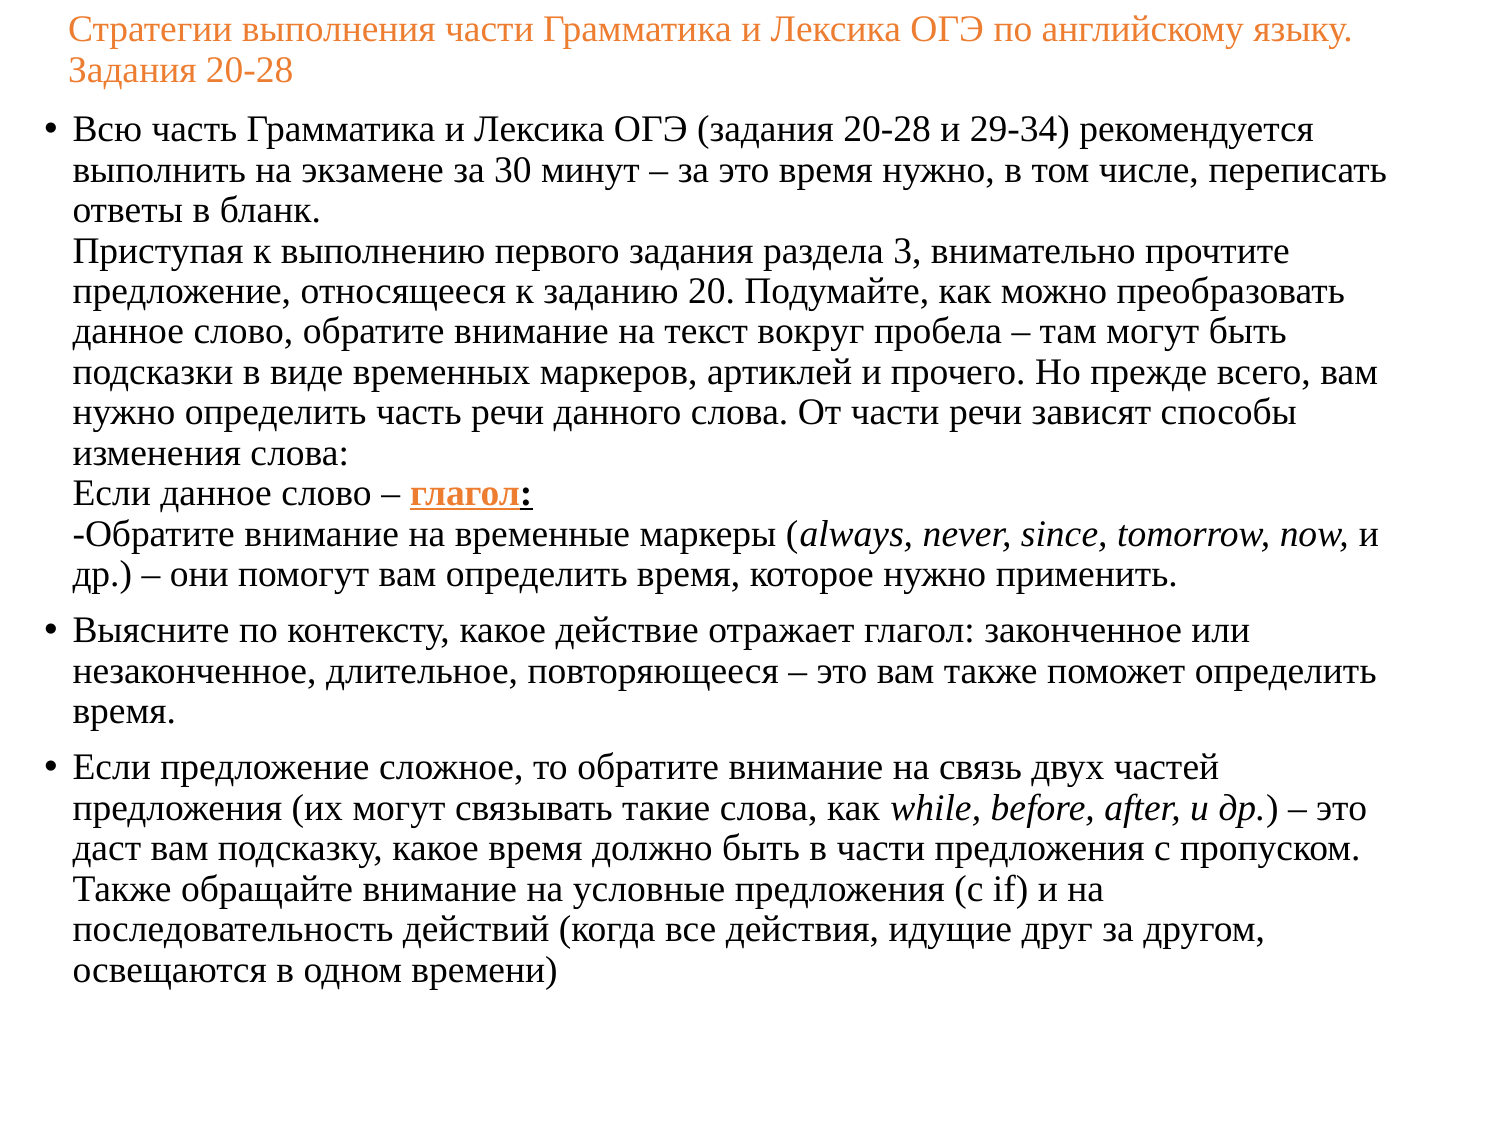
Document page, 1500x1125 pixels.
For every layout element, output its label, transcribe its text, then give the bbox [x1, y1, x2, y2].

title Стратегии выполнения части Грамматика и Лексика ОГЭ по английскому языку. Задания 20-28 [53, 19, 1425, 101]
list Всю часть Грамматика и Лексика ОГЭ (задания 20-28 и 29-34) рекомендуется выполнить на экзамене за 30 минут – за это время нужно, в том числе, переписать ответы в бланк. Приступая к выполнению первого задания раздела 3, внимательно прочтите предложение, относящееся к заданию 20. Подумайте, как можно преобразовать данное слово, обратите внимание на текст вокруг пробела – там могут быть подсказки в виде временных маркеров, артиклей и прочего. Но прежде всего, вам нужно определить часть речи данного слова. От части речи зависят способы изменения слова: Если данное слово – глагол: -Обратите внимание на временные маркеры (always, never, since, tomorrow, now, и др.) – они помогут вам определить время, которое нужно применить. Выясните по контексту, какое действие отражает глагол: законченное или незаконченное, длительное, повторяющееся – это вам также поможет определить время. Если предложение сложное, то обратите внимание на связь двух частей предложения (их могут связывать такие слова, как while, before, after, и др.) – это даст вам подсказку, какое время должно быть в части предложения с пропуском. Также обращайте внимание на условные предложения (с if) и на последовательность действий (когда все действия, идущие друг за другом, освещаются в одном времени) [29, 101, 1425, 1047]
